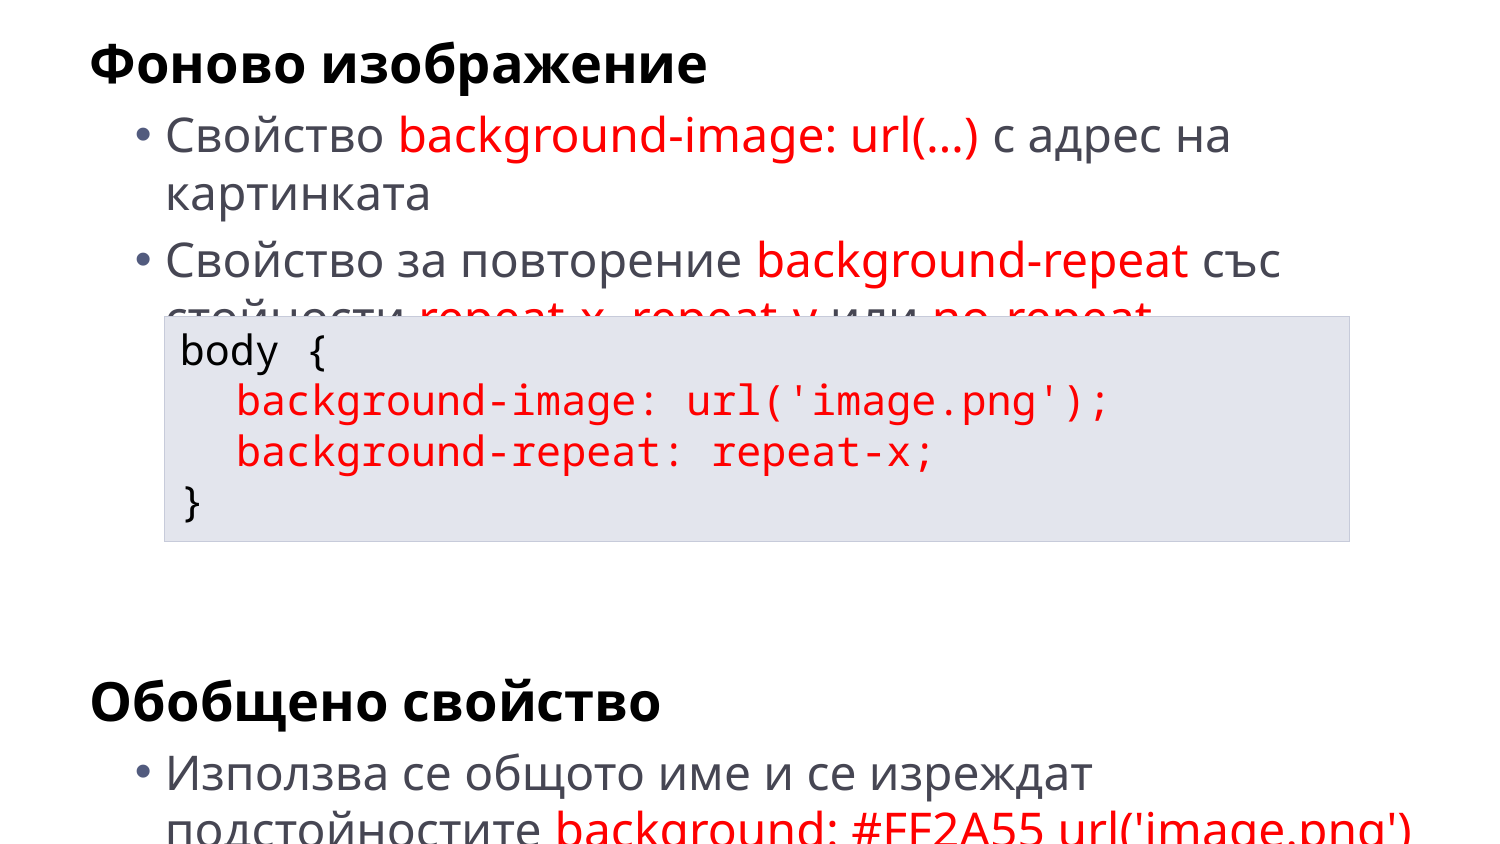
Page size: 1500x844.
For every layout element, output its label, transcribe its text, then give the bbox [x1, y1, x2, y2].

text_box body { background-image: url('image.png'); background-repeat: repeat-x; } [164, 316, 1350, 542]
list Фоново изображение Свойство background-image: url(…) с адрес на картинката Свойство за повторение background-repeat със стойности repeat-x, repeat-y или no-repeat Обобщено свойство Използва се общото име и се изреждат подстойностите background: #FF2A55 url('image.png') no-repeat; [75, 21, 1475, 835]
